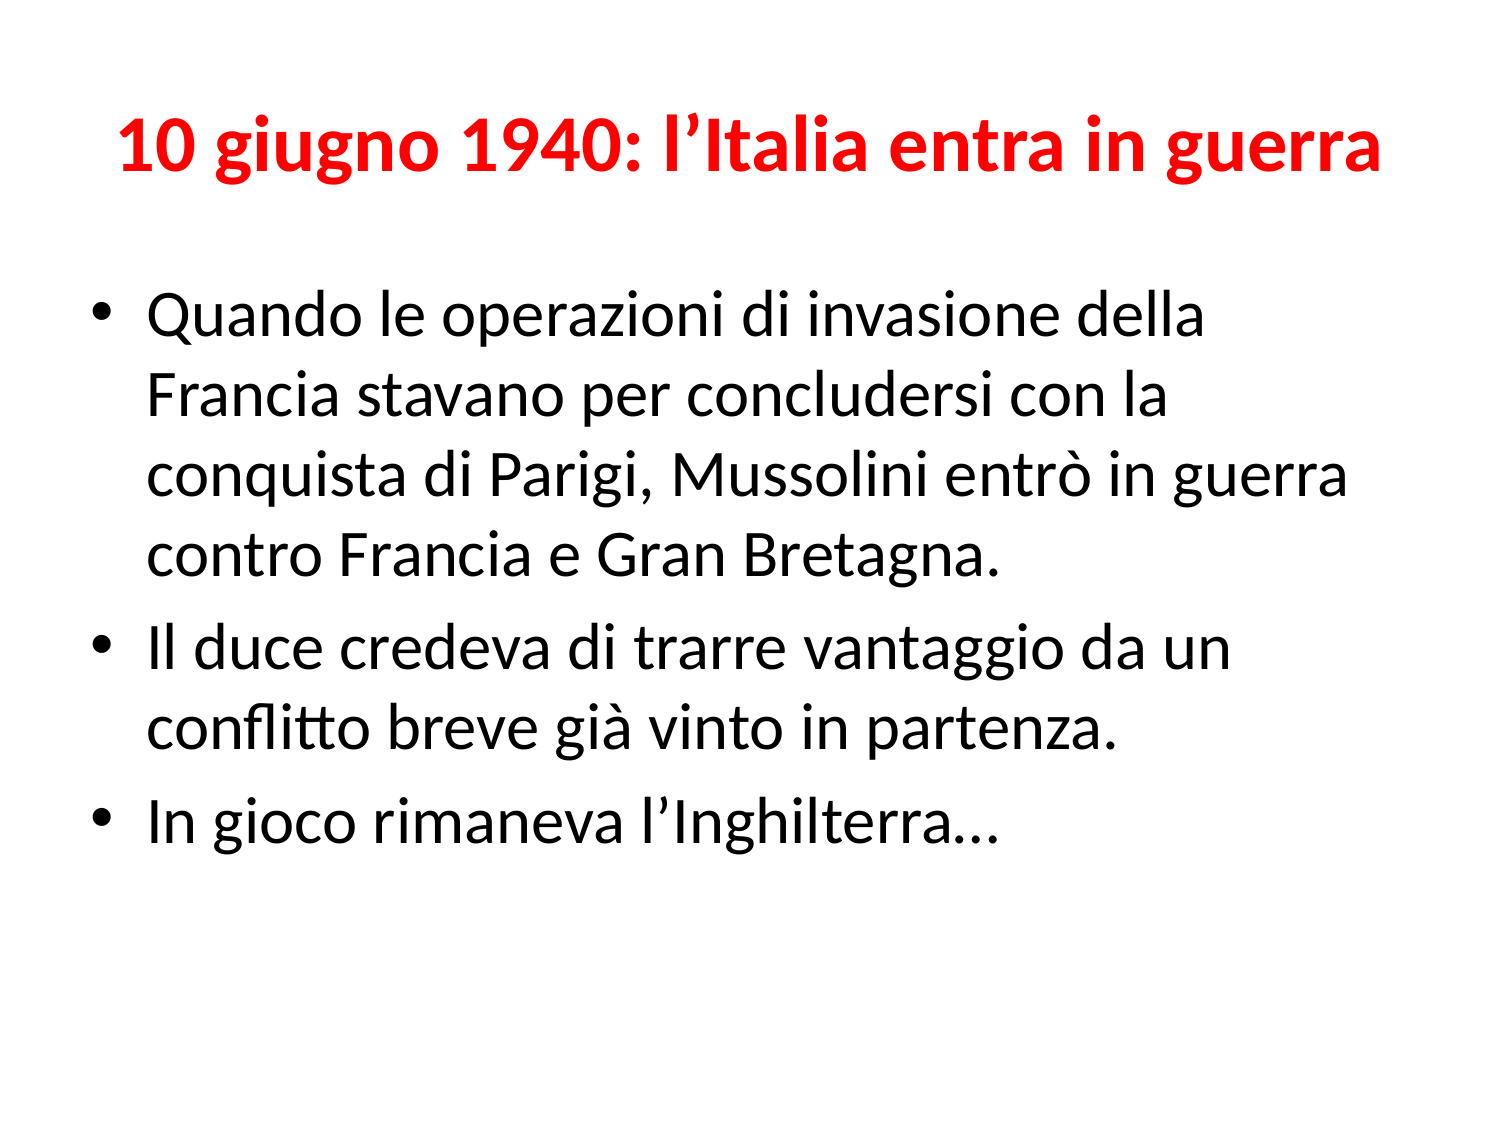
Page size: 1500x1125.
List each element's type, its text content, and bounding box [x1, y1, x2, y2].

title 10 giugno 1940: l’Italia entra in guerra [75, 45, 1425, 233]
list Quando le operazioni di invasione della Francia stavano per concludersi con la conquista di Parigi, Mussolini entrò in guerra contro Francia e Gran Bretagna. Il duce credeva di trarre vantaggio da un conflitto breve già vinto in partenza. In gioco rimaneva l’Inghilterra… [75, 262, 1425, 1005]
